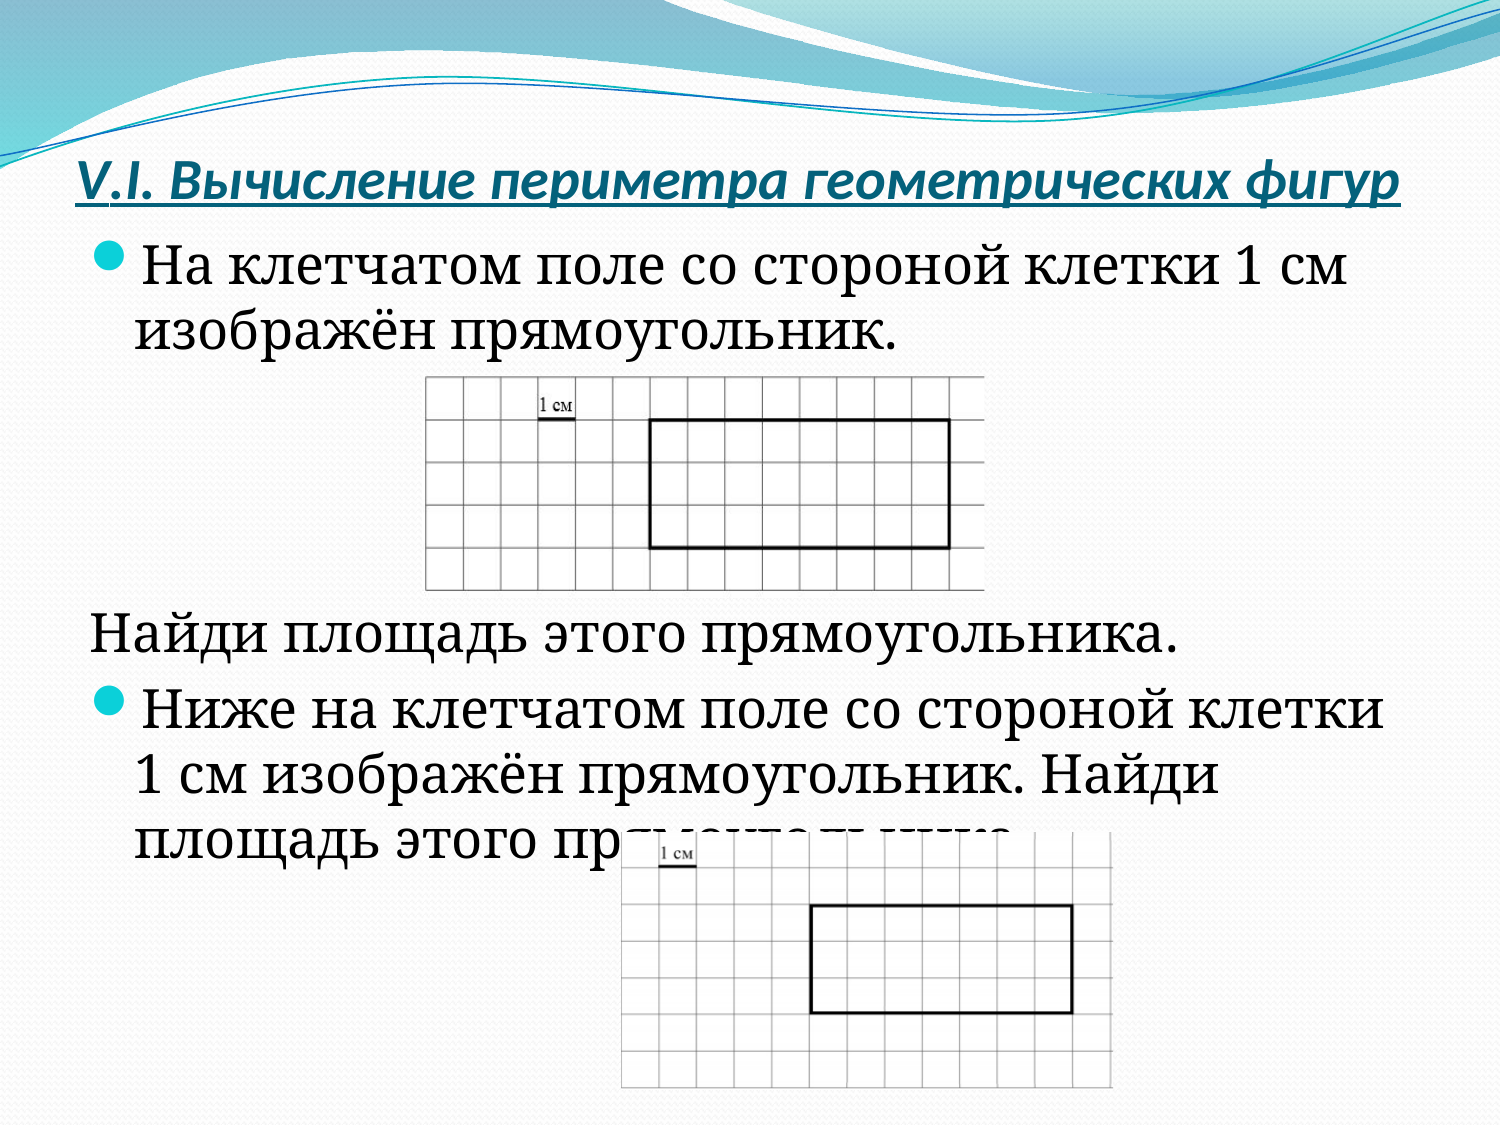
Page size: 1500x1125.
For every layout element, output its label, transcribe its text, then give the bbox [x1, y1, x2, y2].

list На клетчатом поле со стороной клетки 1 см изображён прямоугольник. Найди площадь этого прямоугольника. Ниже на клетчатом поле со стороной клетки 1 см изображён прямоугольник. Найди площадь этого прямоугольника. [75, 222, 1425, 1038]
picture [620, 831, 1114, 1091]
picture [421, 374, 985, 598]
title V.I. Вычисление периметра геометрических фигур [75, 115, 1425, 211]
